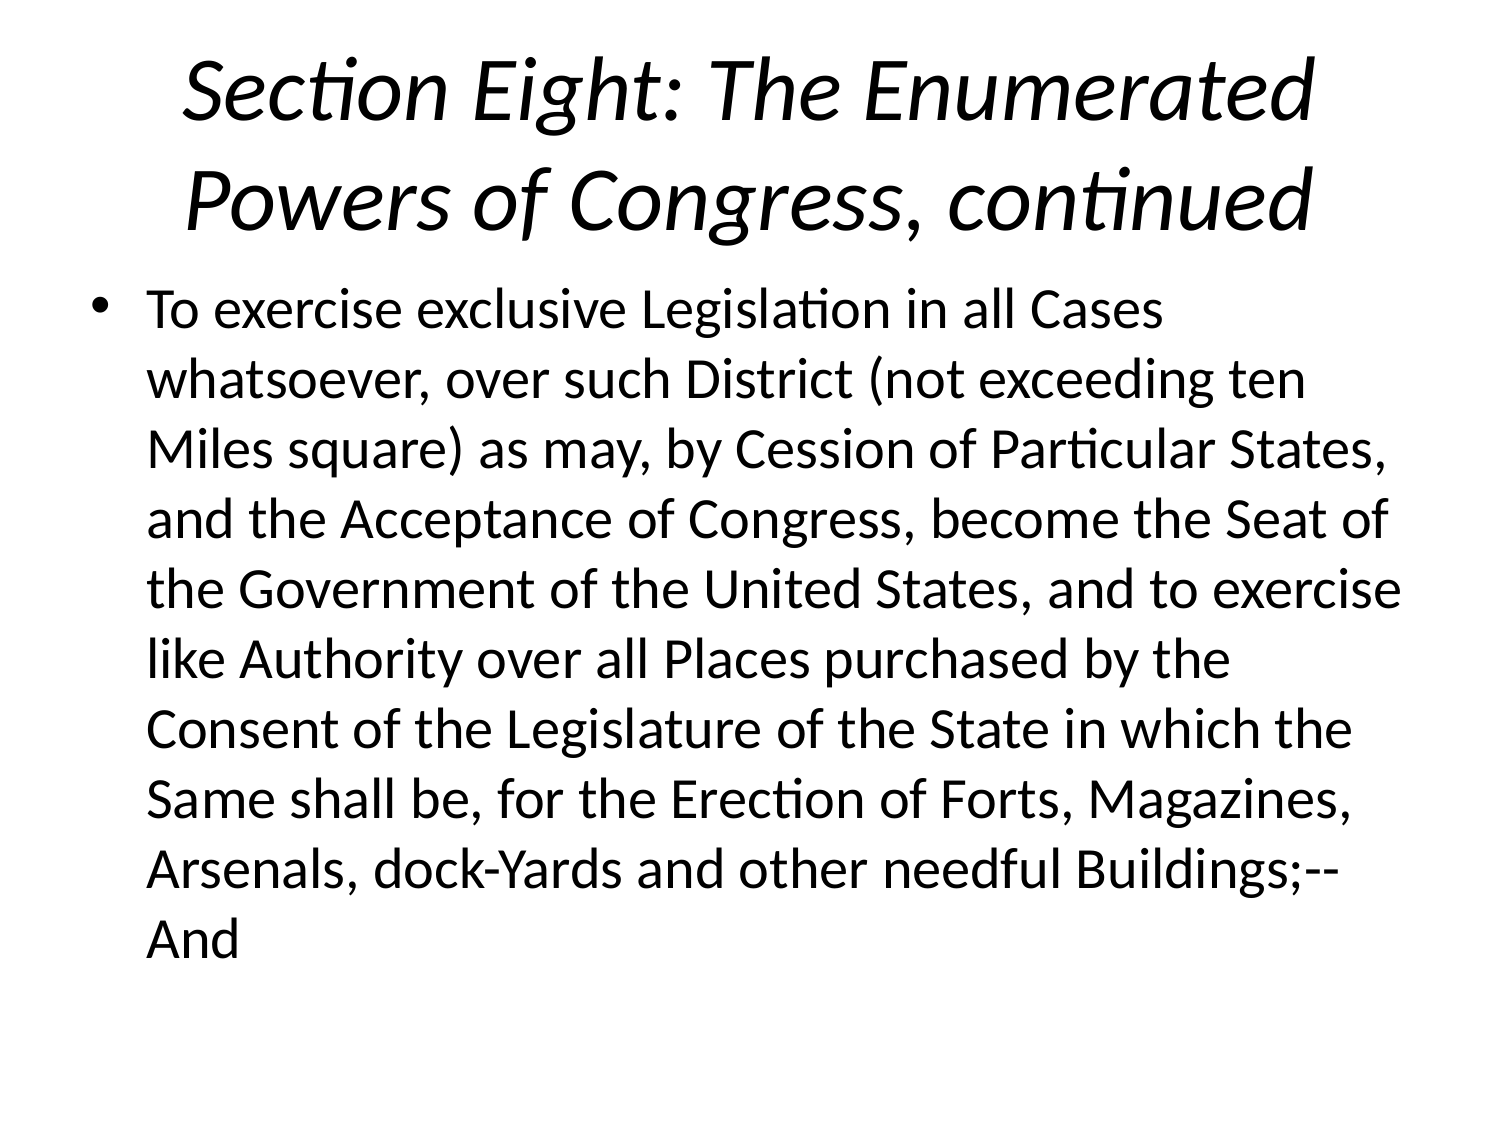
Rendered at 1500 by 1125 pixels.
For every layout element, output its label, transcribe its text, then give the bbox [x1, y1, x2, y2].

title Section Eight: The Enumerated Powers of Congress, continued [74, 44, 1426, 233]
list To exercise exclusive Legislation in all Cases whatsoever, over such District (not exceeding ten Miles square) as may, by Cession of Particular States, and the Acceptance of Congress, become the Seat of the Government of the United States, and to exercise like Authority over all Places purchased by the Consent of the Legislature of the State in which the Same shall be, for the Erection of Forts, Magazines, Arsenals, dock-Yards and other needful Buildings;--And [74, 262, 1426, 1006]
